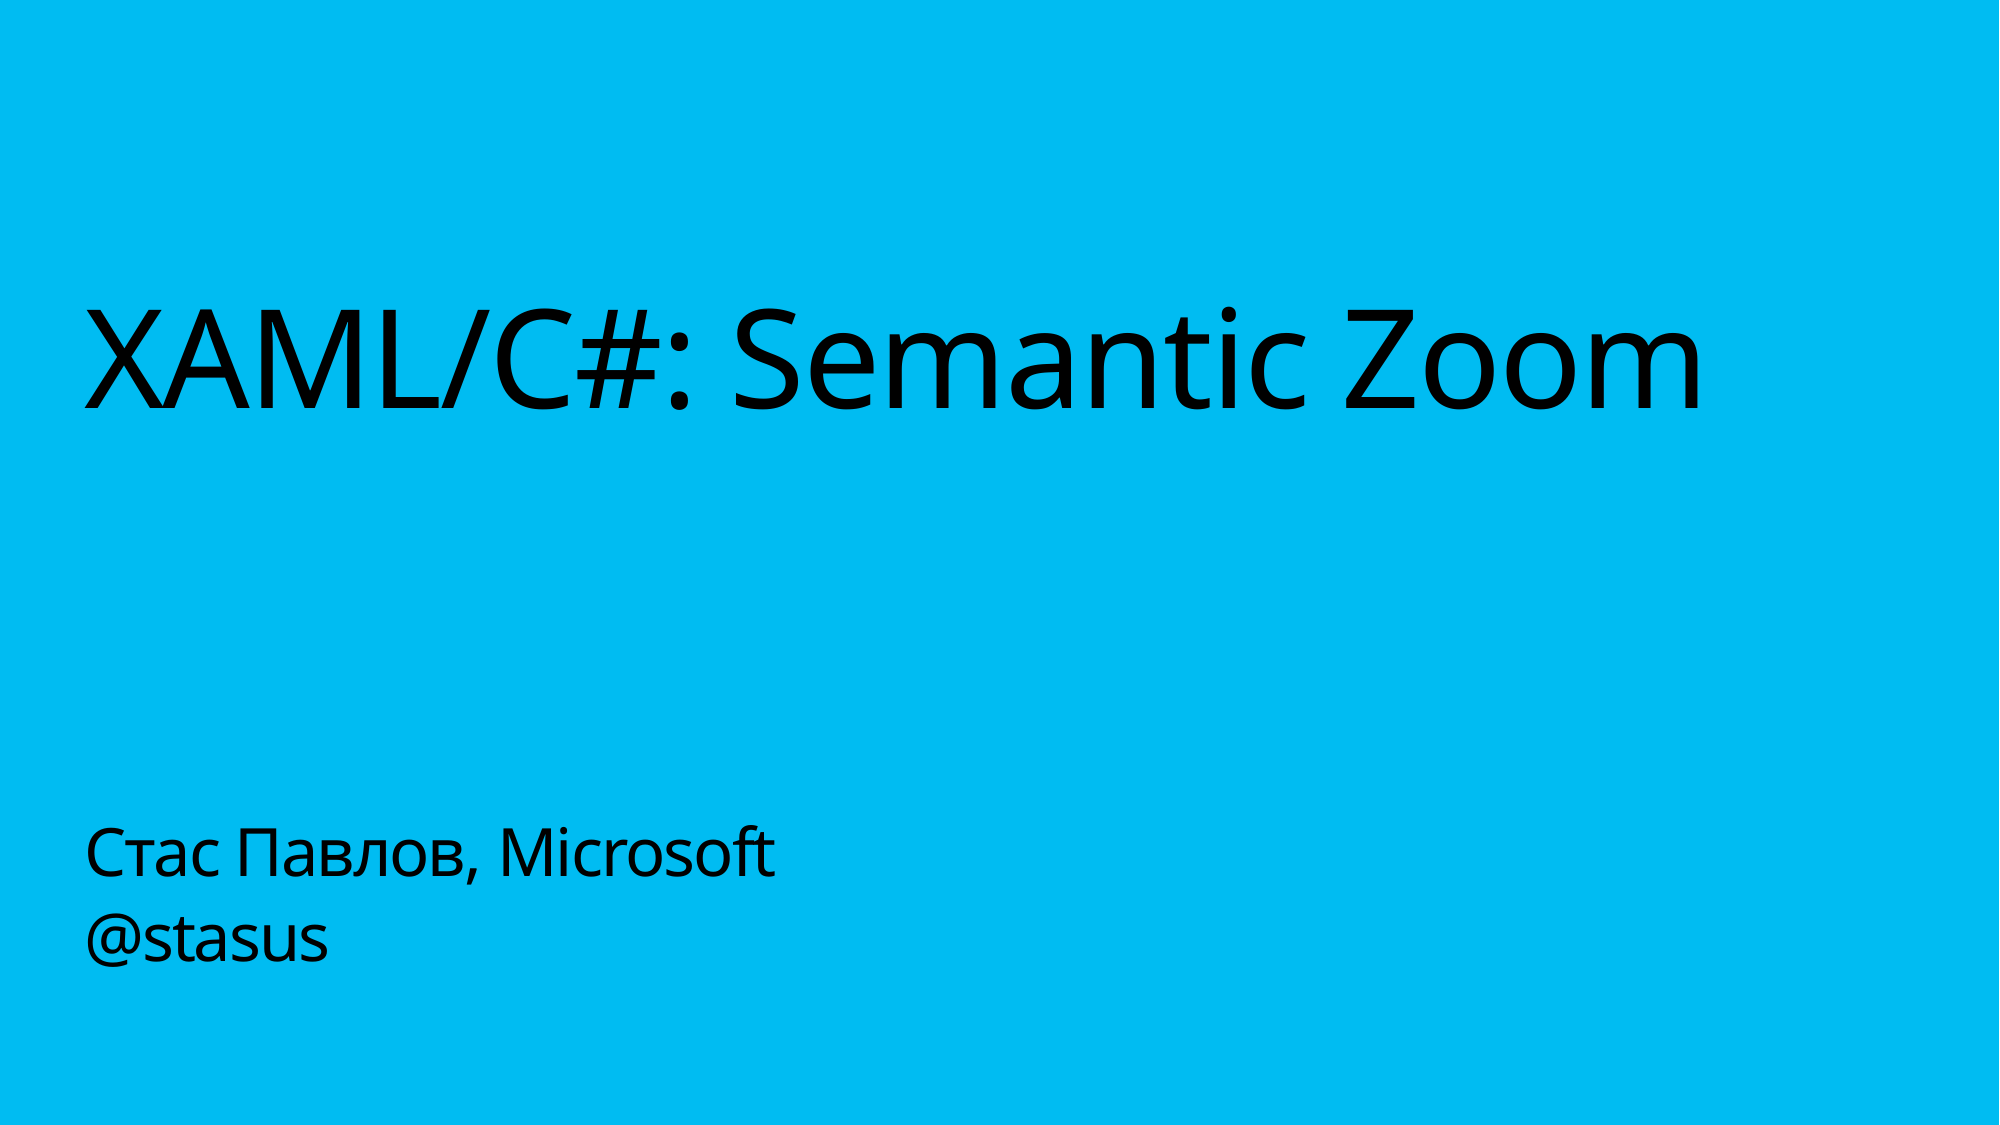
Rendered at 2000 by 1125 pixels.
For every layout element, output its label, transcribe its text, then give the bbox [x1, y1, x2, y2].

list Стас Павлов, Microsoft @stasus [84, 819, 1317, 981]
list XAML/C#: Semantic Zoom [84, 290, 1926, 440]
